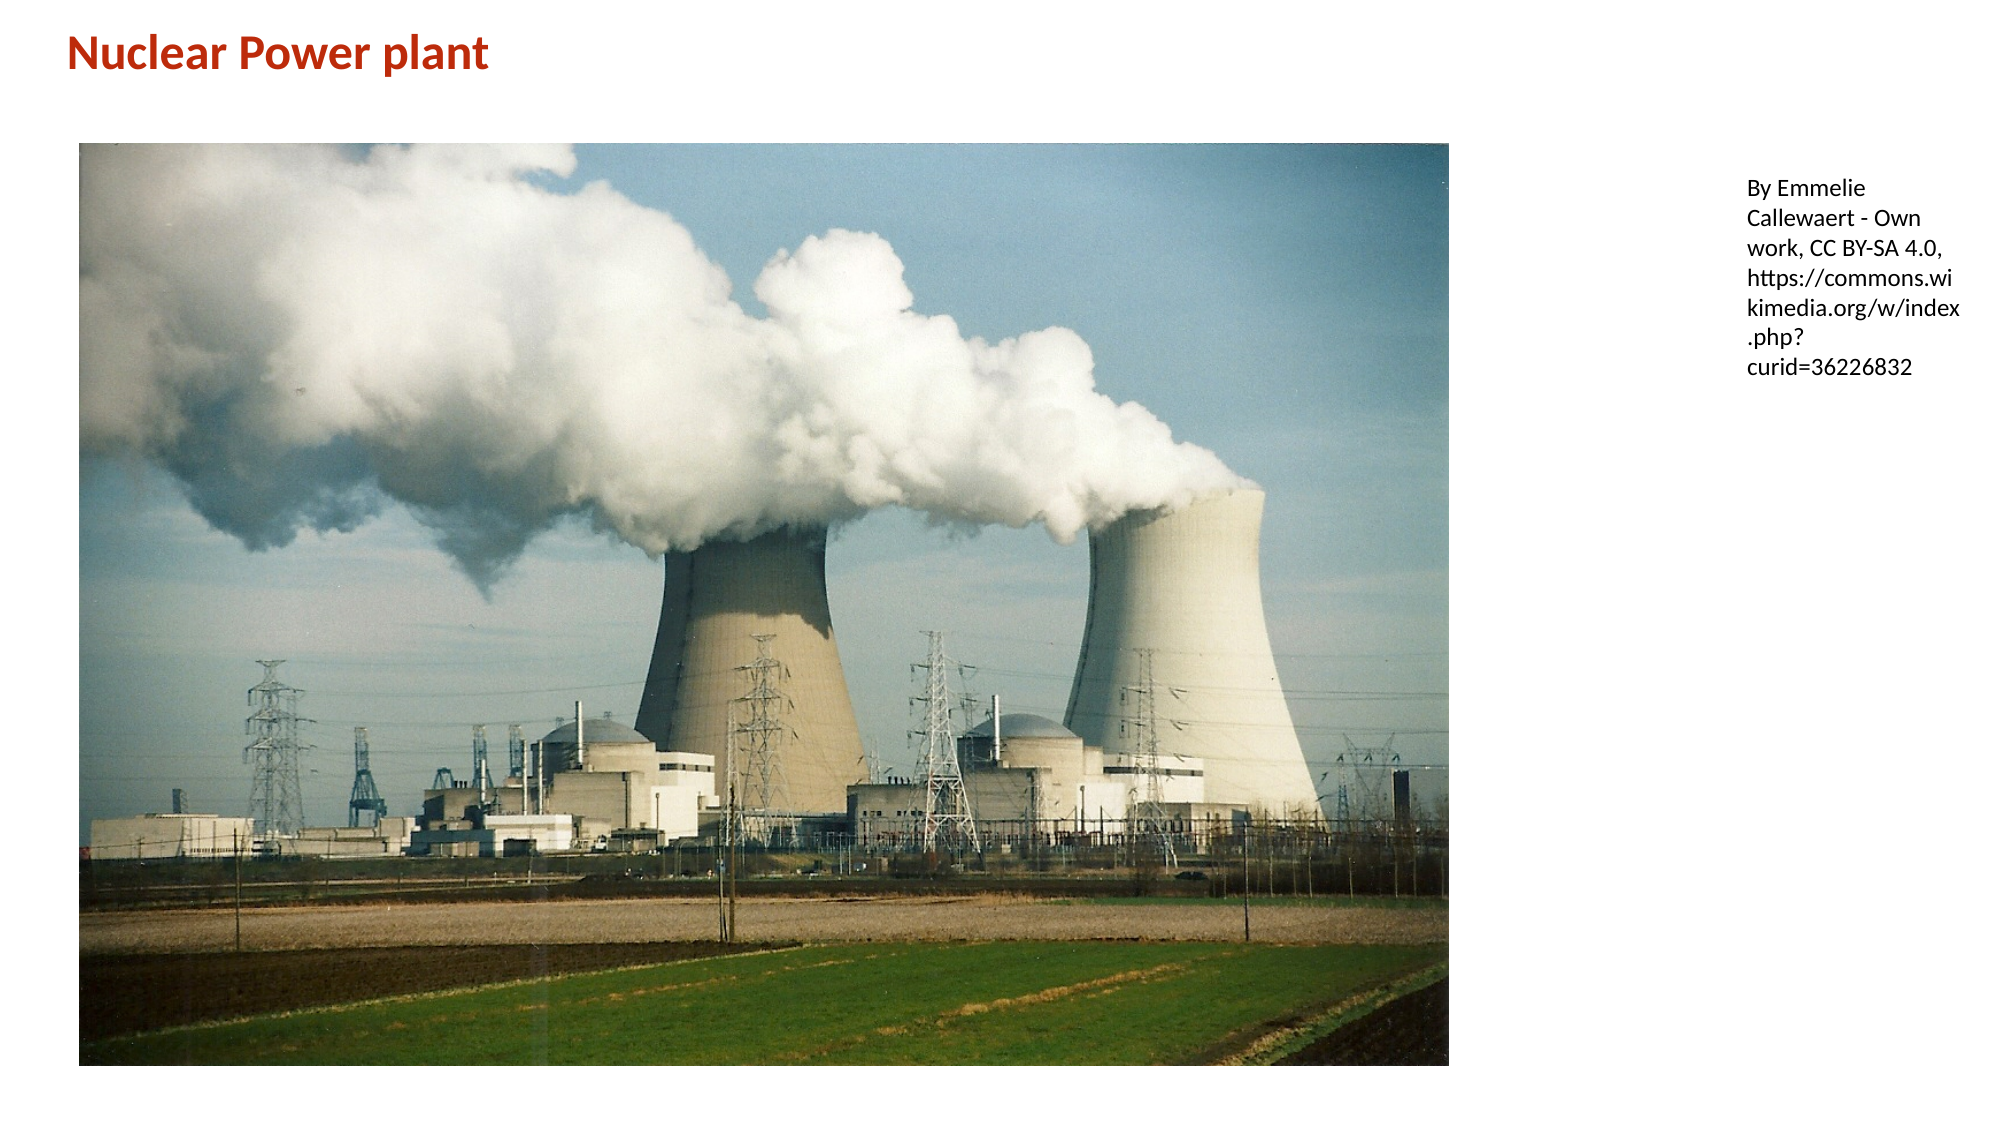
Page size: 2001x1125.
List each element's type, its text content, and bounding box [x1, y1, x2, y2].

picture [78, 143, 1450, 1066]
text_box By Emmelie Callewaert - Own work, CC BY-SA 4.0, https://commons.wikimedia.org/w/index.php?curid=36226832 [1732, 163, 1977, 389]
list Nuclear Power plant [52, 26, 1895, 680]
